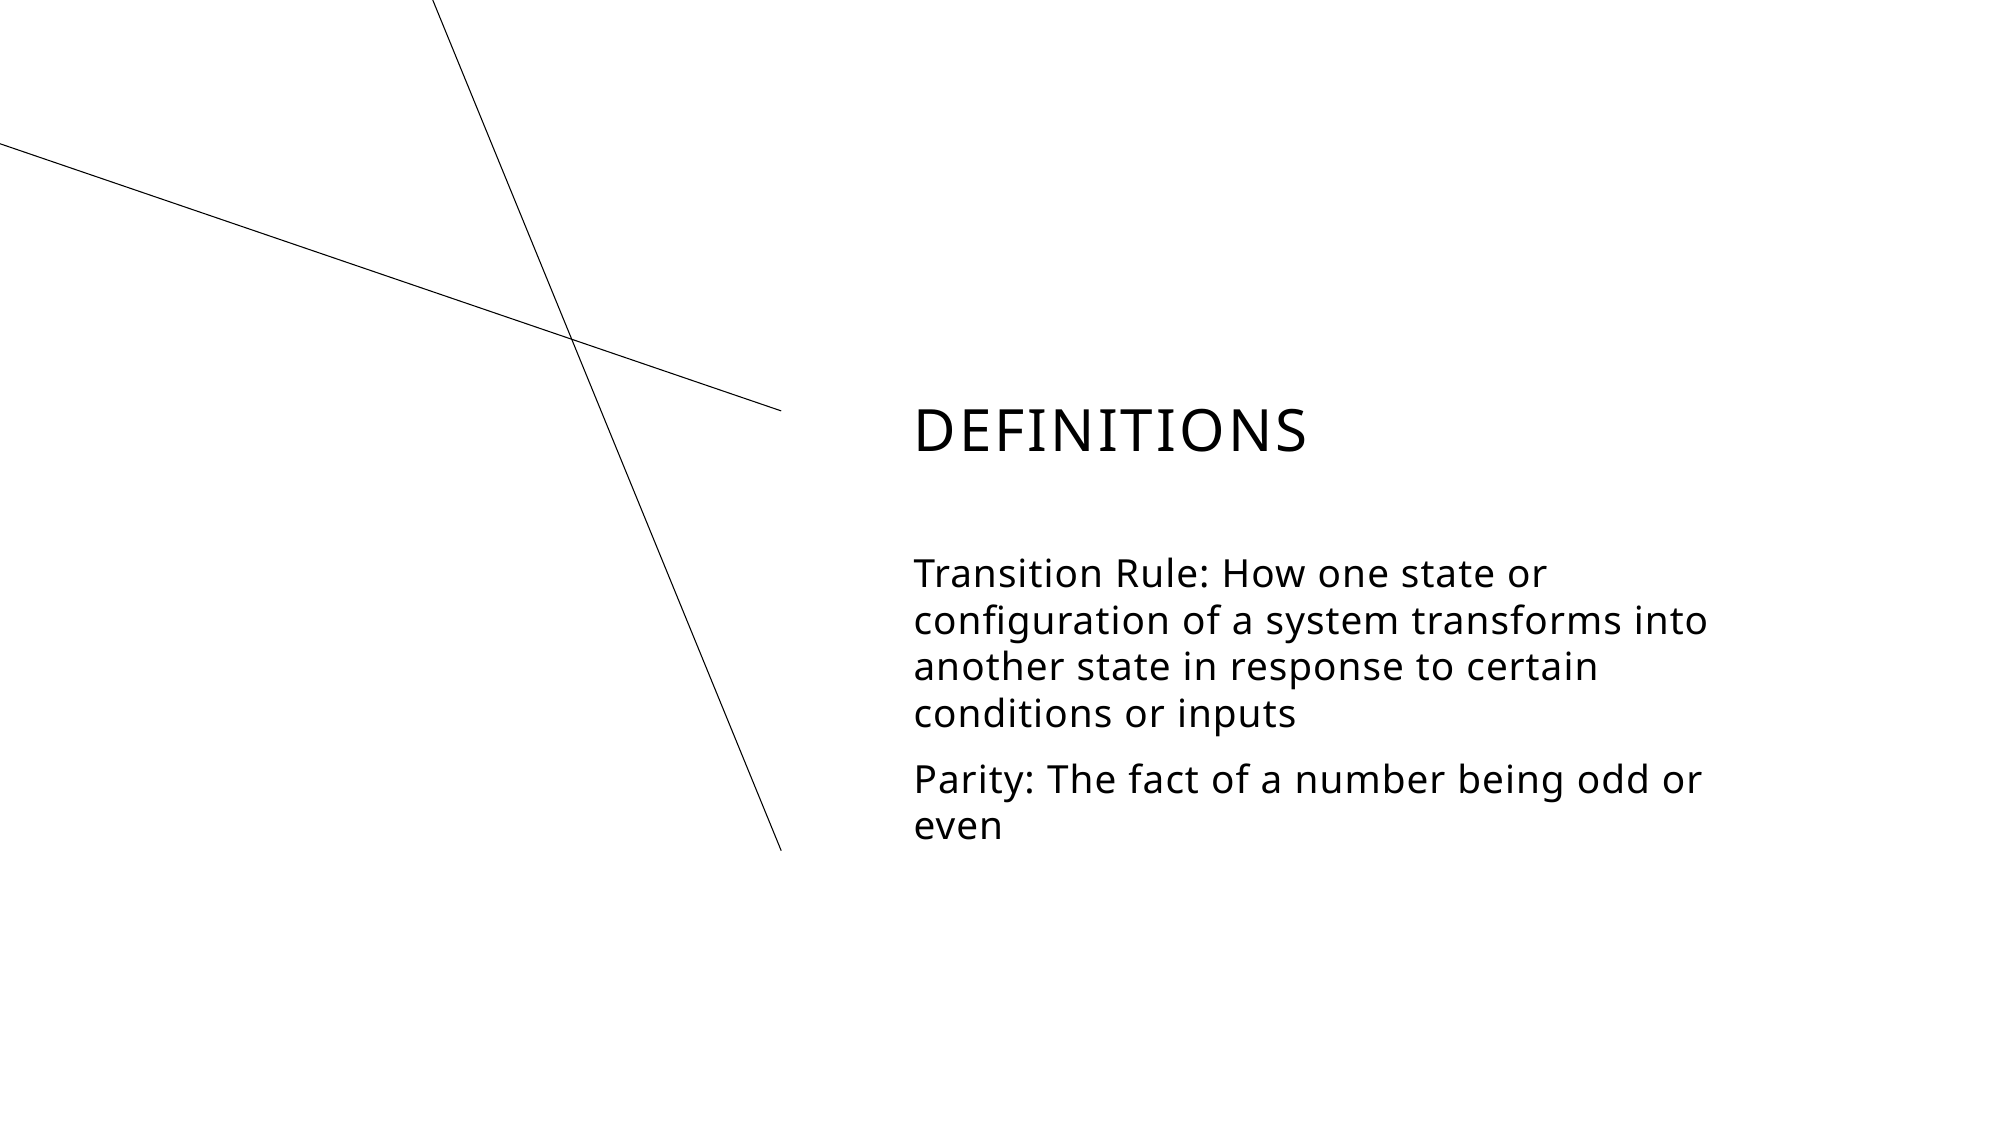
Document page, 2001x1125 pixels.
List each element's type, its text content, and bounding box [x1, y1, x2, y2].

title Definitions [898, 156, 1737, 472]
list Transition Rule: How one state or configuration of a system transforms into another state in response to certain conditions or inputs Parity: The fact of a number being odd or even [898, 541, 1737, 857]
